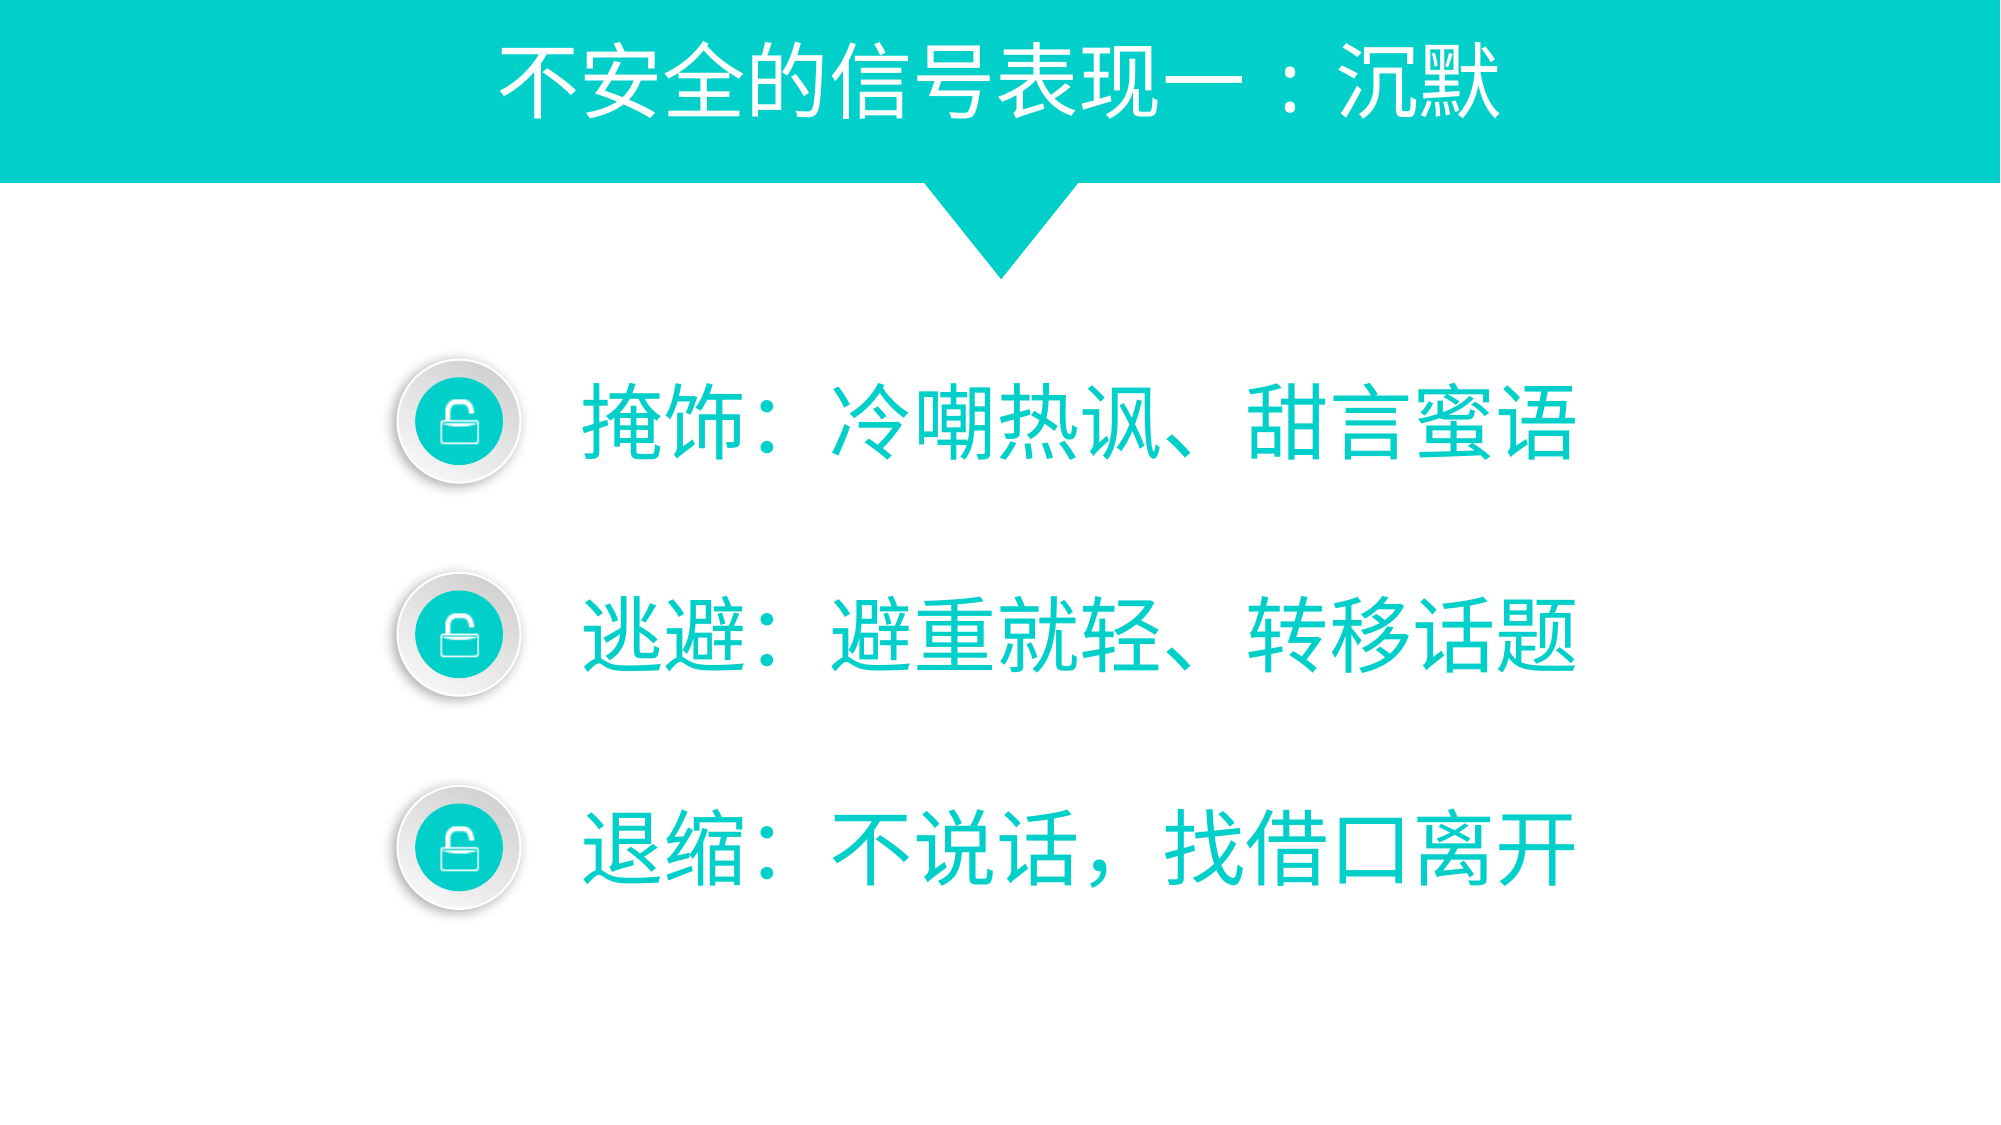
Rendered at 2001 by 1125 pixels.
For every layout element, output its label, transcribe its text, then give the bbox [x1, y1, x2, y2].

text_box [0, 0, 2000, 280]
text_box 退缩：不说话，找借口离开 [565, 789, 1595, 905]
text_box 逃避：避重就轻、转移话题 [565, 576, 1595, 691]
text_box [413, 375, 506, 468]
text_box [413, 801, 506, 894]
text_box [395, 570, 523, 698]
text_box [395, 783, 523, 911]
picture [436, 824, 484, 873]
text_box [395, 357, 523, 485]
text_box 掩饰：冷嘲热讽、甜言蜜语 [565, 363, 1595, 478]
picture [436, 398, 484, 447]
picture [436, 611, 484, 660]
text_box [413, 588, 506, 681]
